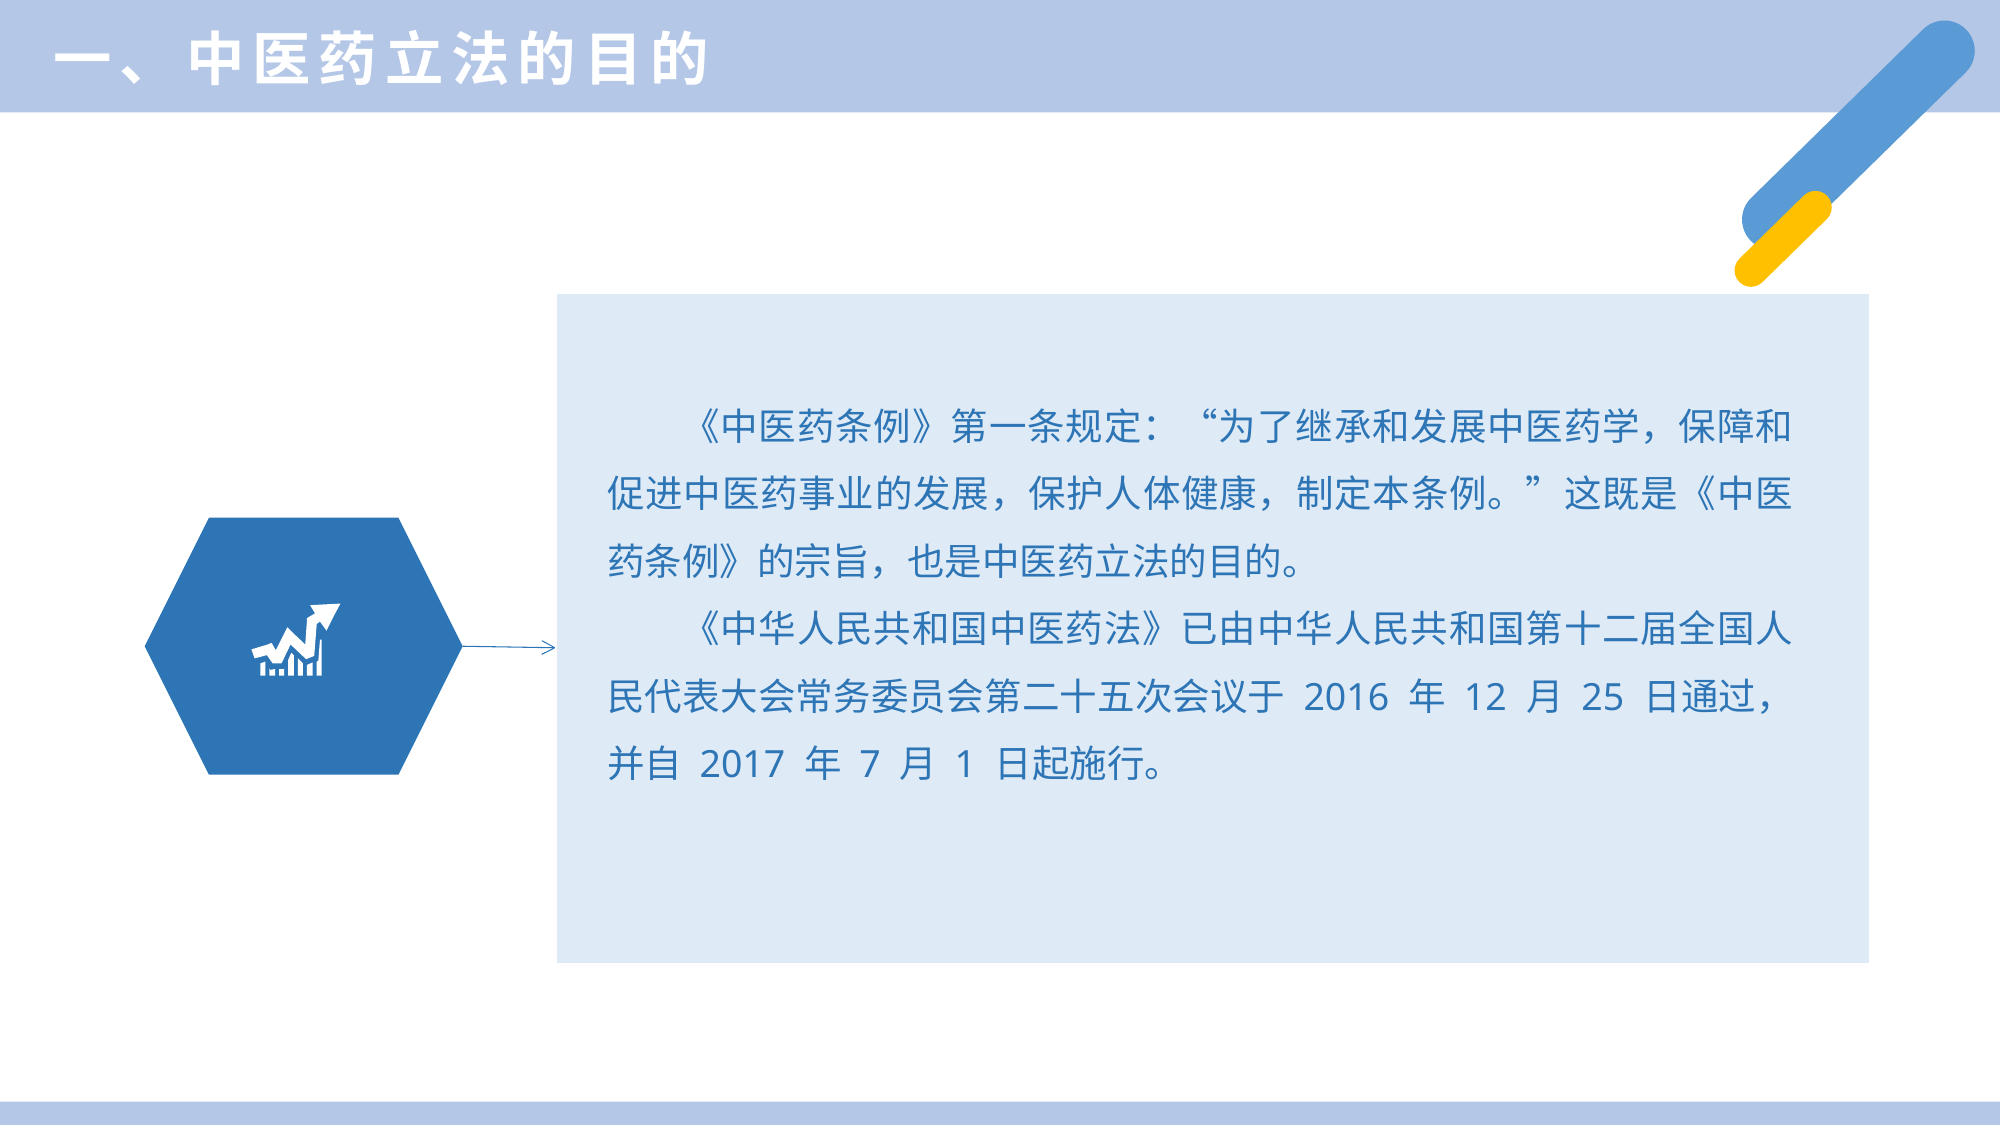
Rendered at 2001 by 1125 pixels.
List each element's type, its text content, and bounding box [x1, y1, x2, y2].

text_box 《中医药条例》第一条规定：“为了继承和发展中医药学，保障和促进中医药事业的发展，保护人体健康，制定本条例。”这既是《中医药条例》的宗旨，也是中医药立法的目的。 《中华人民共和国中医药法》已由中华人民共和国第十二届全国人民代表大会常务委员会第二十五次会议于 2016 年 12 月 25 日通过，并自 2017 年 7 月 1 日起施行。 [592, 372, 1809, 793]
text_box 一、中医药立法的目的 [41, 16, 722, 98]
text_box [260, 661, 266, 676]
text_box [269, 668, 276, 676]
text_box [316, 639, 322, 676]
text_box [251, 603, 341, 664]
text_box [143, 516, 464, 776]
text_box [555, 292, 1872, 965]
text_box [288, 652, 294, 676]
text_box [279, 668, 285, 676]
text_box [1678, 116, 2000, 185]
text_box [297, 658, 303, 676]
text_box [306, 662, 313, 676]
